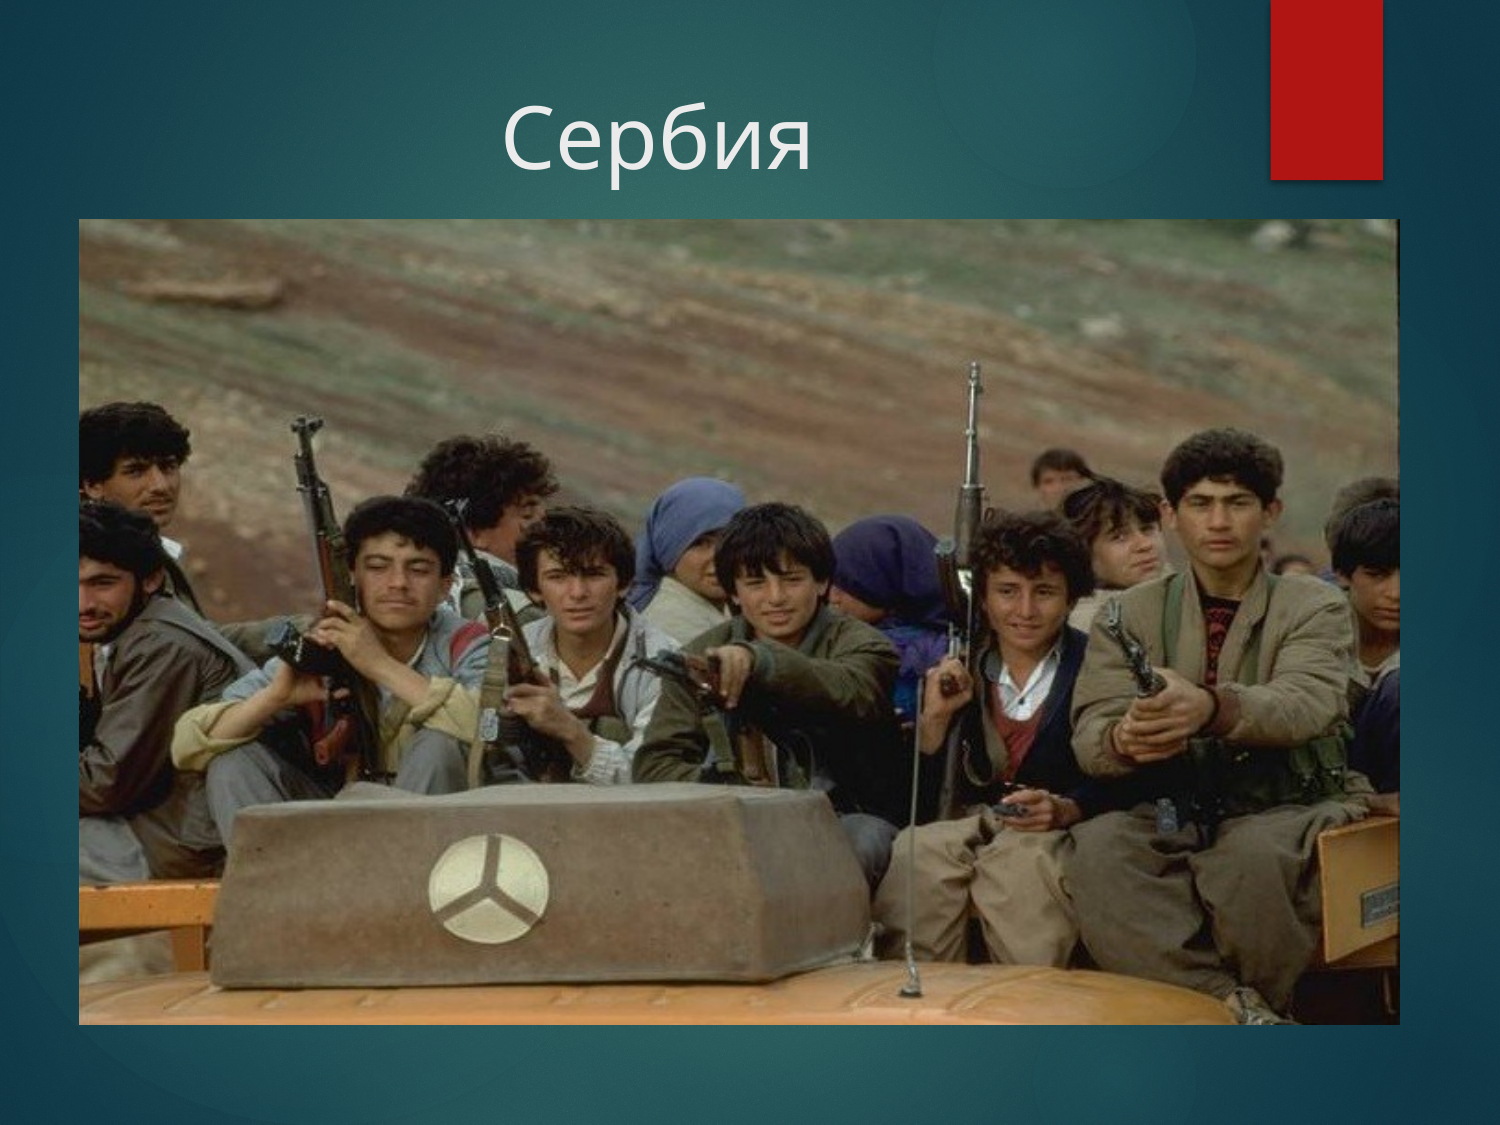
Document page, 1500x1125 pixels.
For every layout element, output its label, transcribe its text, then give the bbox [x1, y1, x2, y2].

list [79, 219, 1400, 1026]
title Сербия [79, 74, 1237, 218]
